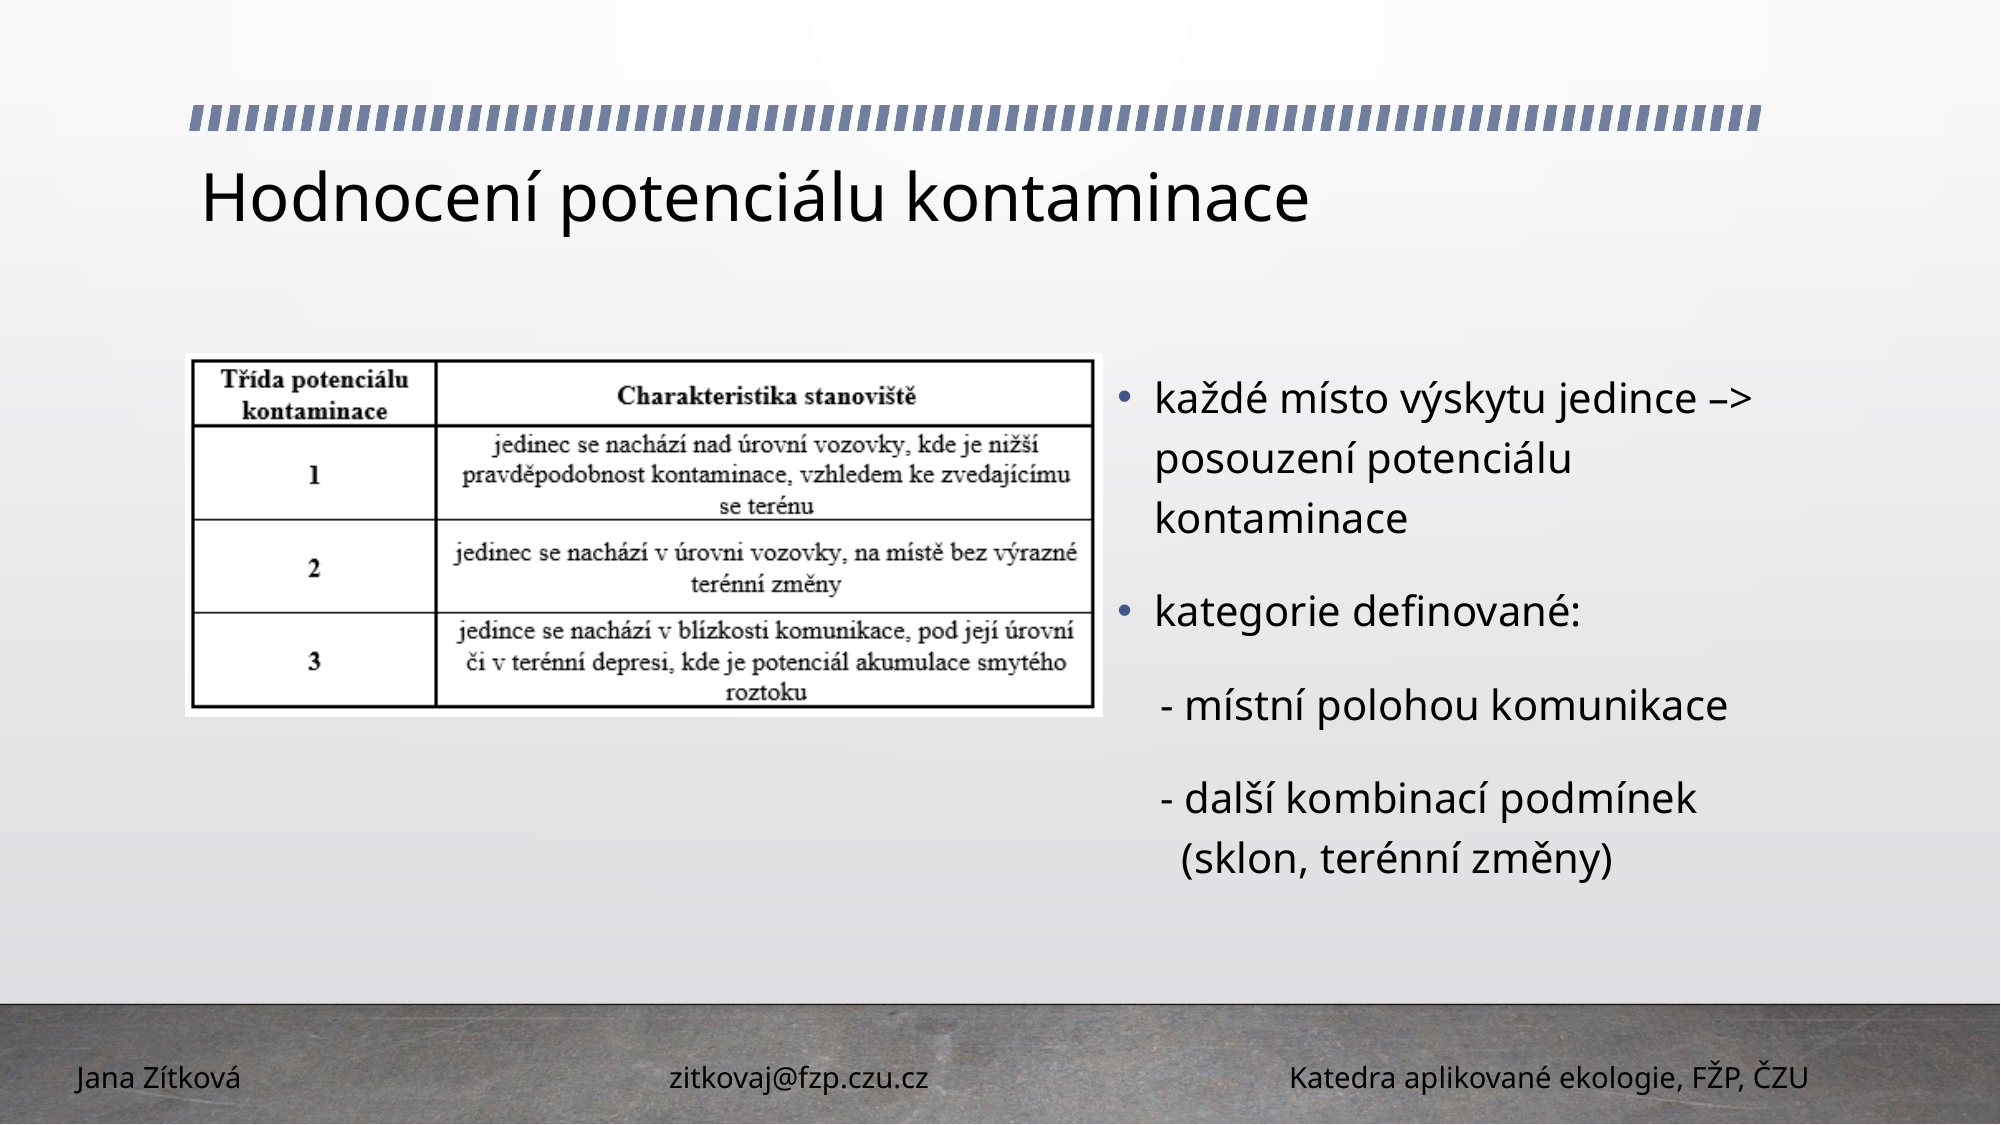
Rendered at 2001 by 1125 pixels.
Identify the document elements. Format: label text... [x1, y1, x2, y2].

footer Jana Zítková zitkovaj@fzp.czu.cz Katedra aplikované ekologie, FŽP, ČZU [39, 1050, 1961, 1104]
picture [185, 353, 1103, 717]
title Hodnocení potenciálu kontaminace [185, 156, 1761, 329]
list každé místo výskytu jedince –> posouzení potenciálu kontaminace kategorie definované: - místní polohou komunikace - další kombinací podmínek (sklon, terénní změny) [1102, 354, 1840, 897]
picture [0, 1004, 2000, 1124]
